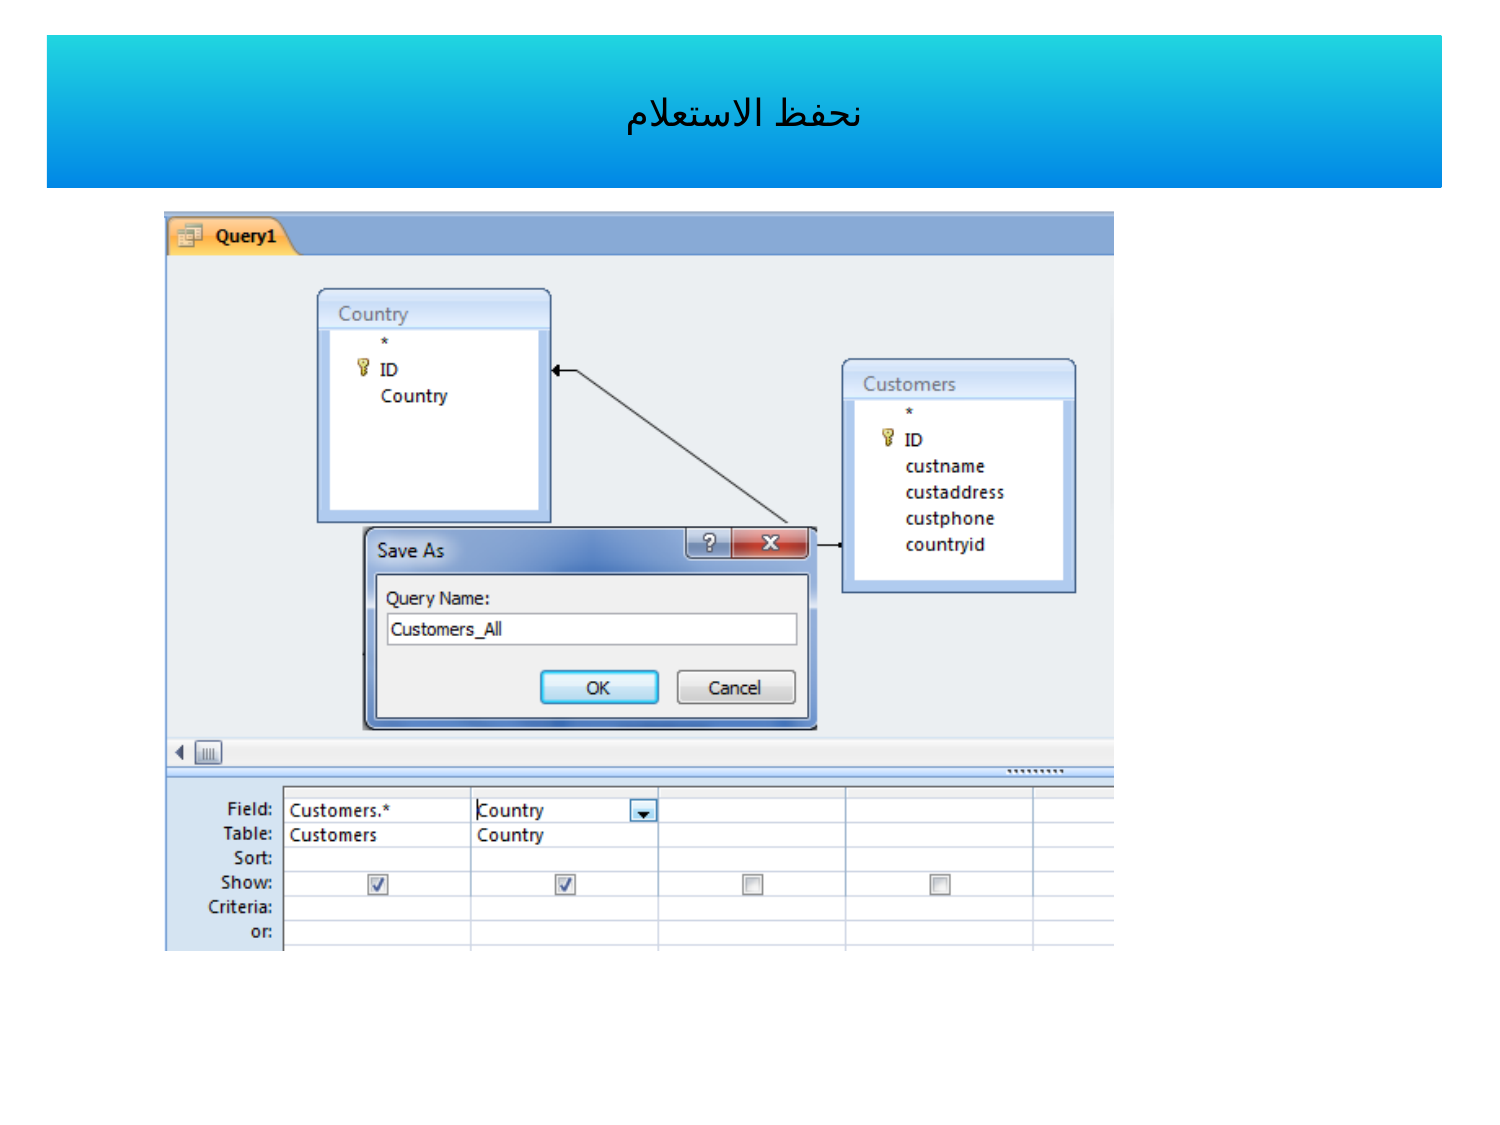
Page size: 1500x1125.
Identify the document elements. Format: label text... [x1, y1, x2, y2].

title نحفظ الاستعلام [46, 35, 1442, 188]
picture [163, 210, 1114, 951]
